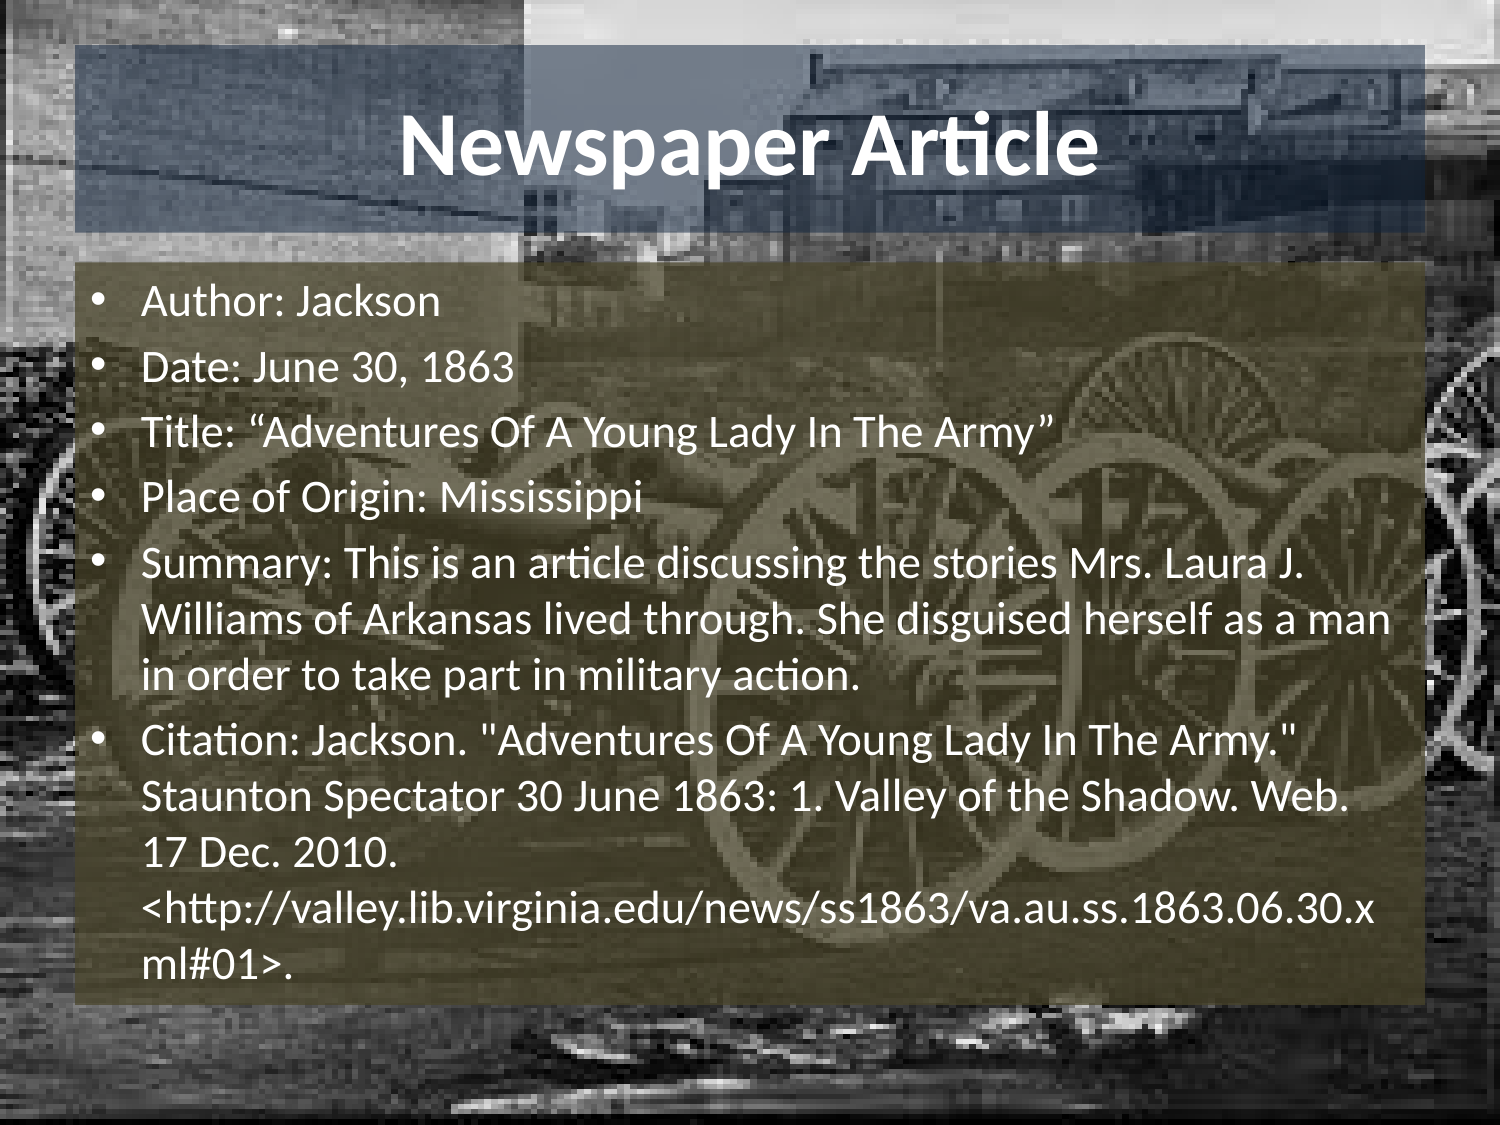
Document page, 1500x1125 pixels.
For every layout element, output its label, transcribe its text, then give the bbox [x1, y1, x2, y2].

title Newspaper Article [75, 45, 1425, 233]
picture [0, 0, 1500, 1125]
list Author: Jackson Date: June 30, 1863 Title: “Adventures Of A Young Lady In The Army” Place of Origin: Mississippi Summary: This is an article discussing the stories Mrs. Laura J. Williams of Arkansas lived through. She disguised herself as a man in order to take part in military action. Citation: Jackson. "Adventures Of A Young Lady In The Army." Staunton Spectator 30 June 1863: 1. Valley of the Shadow. Web. 17 Dec. 2010. <http://valley.lib.virginia.edu/news/ss1863/va.au.ss.1863.06.30.xml#01>. [75, 262, 1425, 1005]
